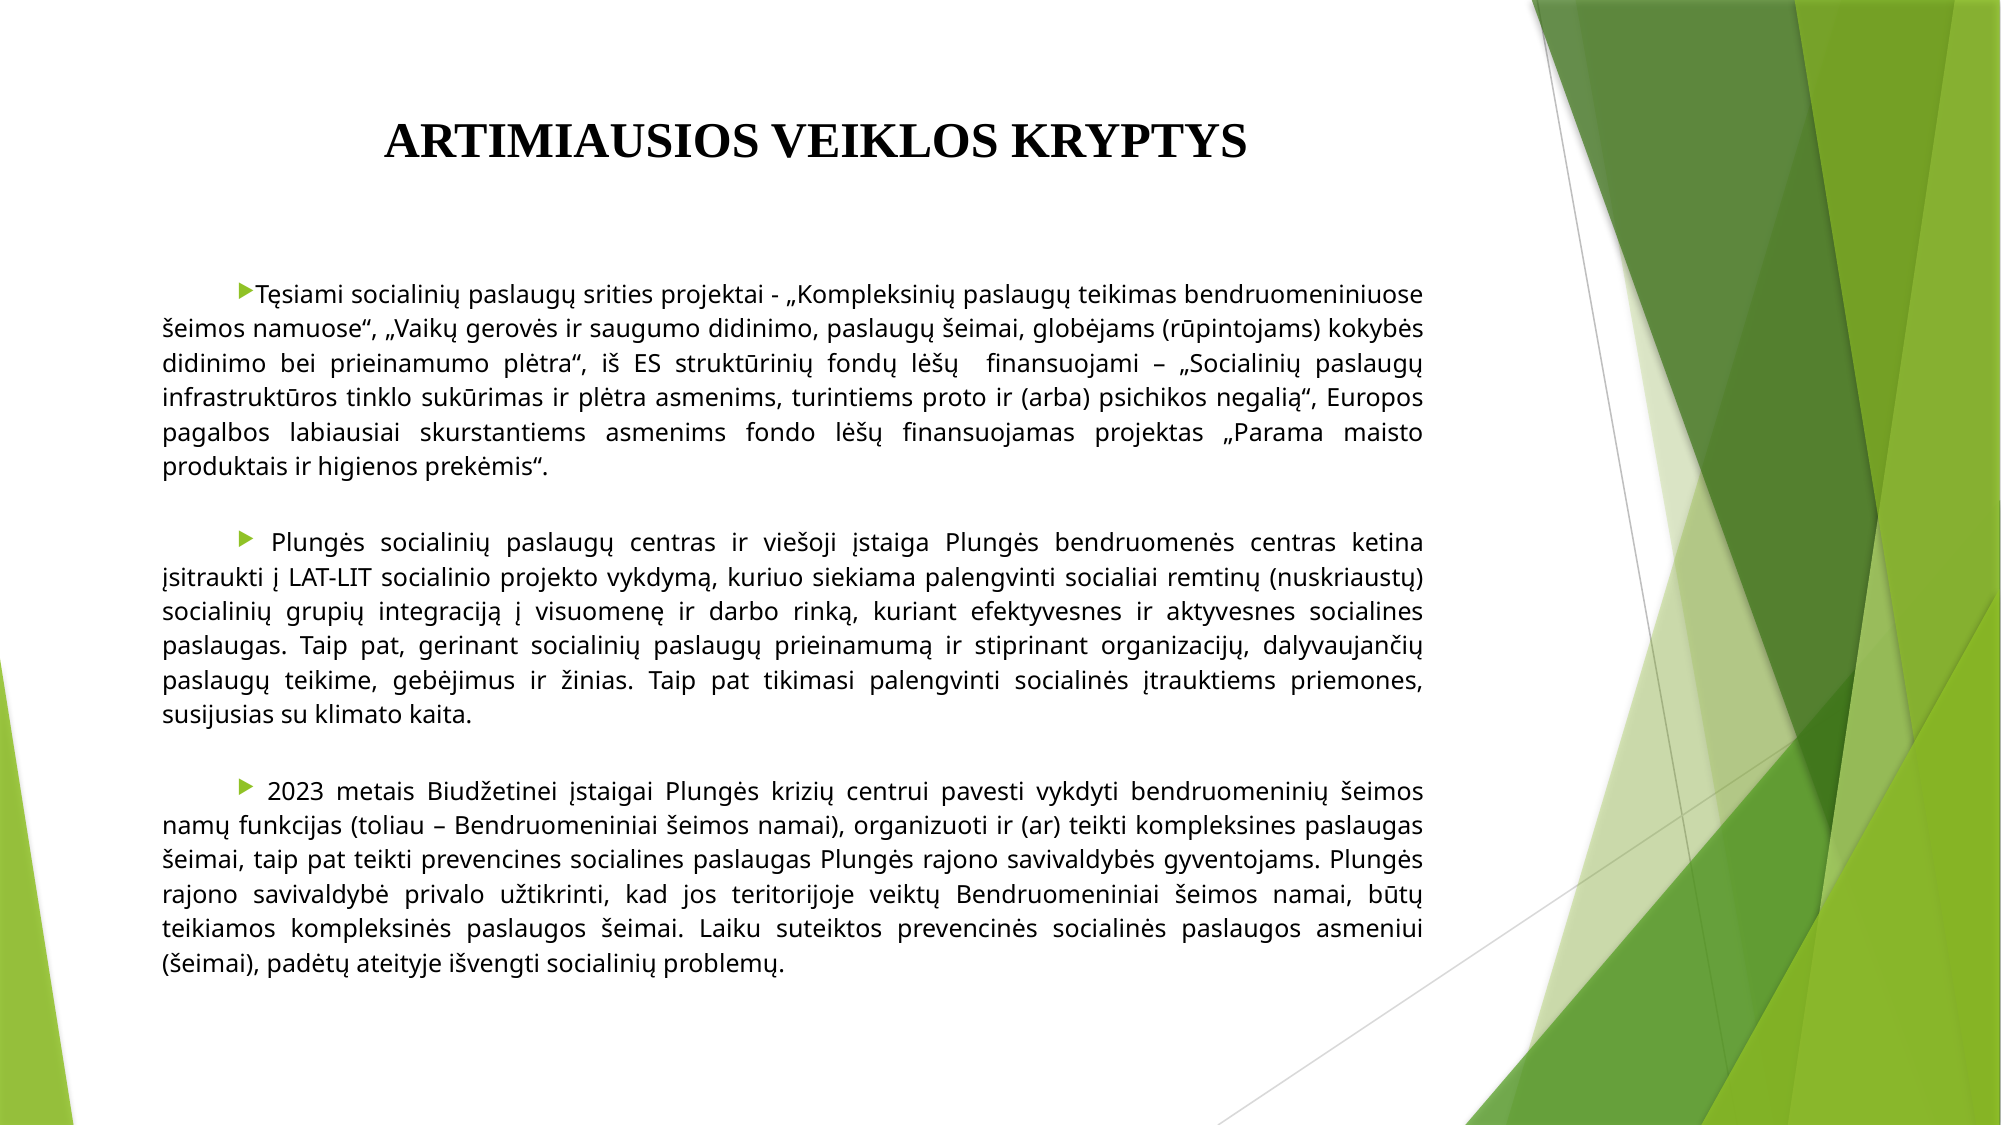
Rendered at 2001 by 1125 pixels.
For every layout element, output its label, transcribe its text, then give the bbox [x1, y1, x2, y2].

list Tęsiami socialinių paslaugų srities projektai - „Kompleksinių paslaugų teikimas bendruomeniniuose šeimos namuose“, „Vaikų gerovės ir saugumo didinimo, paslaugų šeimai, globėjams (rūpintojams) kokybės didinimo bei prieinamumo plėtra“, iš ES struktūrinių fondų lėšų finansuojami – „Socialinių paslaugų infrastruktūros tinklo sukūrimas ir plėtra asmenims, turintiems proto ir (arba) psichikos negalią“, Europos pagalbos labiausiai skurstantiems asmenims fondo lėšų finansuojamas projektas „Parama maisto produktais ir higienos prekėmis“. Plungės socialinių paslaugų centras ir viešoji įstaiga Plungės bendruomenės centras ketina įsitraukti į LAT-LIT socialinio projekto vykdymą, kuriuo siekiama palengvinti socialiai remtinų (nuskriaustų) socialinių grupių integraciją į visuomenę ir darbo rinką, kuriant efektyvesnes ir aktyvesnes socialines paslaugas. Taip pat, gerinant socialinių paslaugų prieinamumą ir stiprinant organizacijų, dalyvaujančių paslaugų teikime, gebėjimus ir žinias. Taip pat tikimasi palengvinti socialinės įtrauktiems priemones, susijusias su klimato kaita. 2023 metais Biudžetinei įstaigai Plungės krizių centrui pavesti vykdyti bendruomeninių šeimos namų funkcijas (toliau – Bendruomeniniai šeimos namai), organizuoti ir (ar) teikti kompleksines paslaugas šeimai, taip pat teikti prevencines socialines paslaugas Plungės rajono savivaldybės gyventojams. Plungės rajono savivaldybė privalo užtikrinti, kad jos teritorijoje veiktų Bendruomeniniai šeimos namai, būtų teikiamos kompleksinės paslaugos šeimai. Laiku suteiktos prevencinės socialinės paslaugos asmeniui (šeimai), padėtų ateityje išvengti socialinių problemų. [90, 266, 1441, 979]
title ARTIMIAUSIOS VEIKLOS KRYPTYS [111, 99, 1522, 202]
